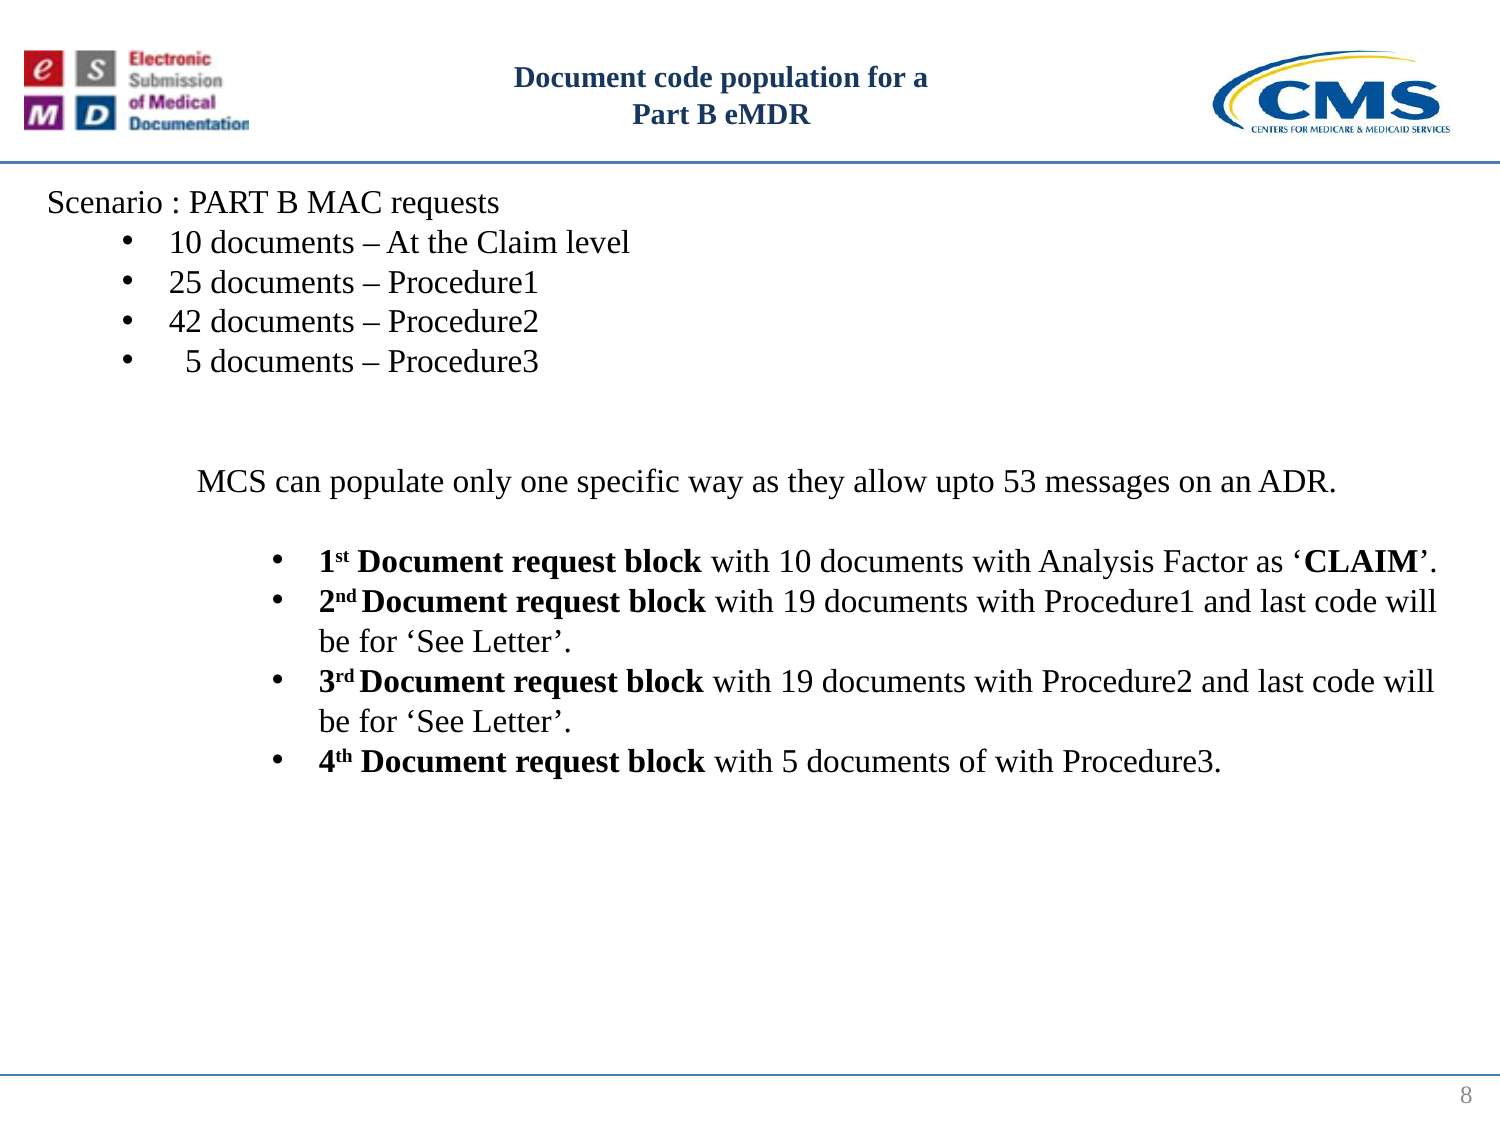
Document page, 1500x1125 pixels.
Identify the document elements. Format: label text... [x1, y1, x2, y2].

slide_number 8 [1400, 1084, 1488, 1113]
text_box Document code population for a Part B eMDR [249, 49, 1191, 138]
picture [24, 49, 249, 156]
text_box Scenario : PART B MAC requests 10 documents – At the Claim level 25 documents – Procedure1 42 documents – Procedure2 5 documents – Procedure3 MCS can populate only one specific way as they allow upto 53 messages on an ADR. 1st Document request block with 10 documents with Analysis Factor as ‘CLAIM’. 2nd Document request block with 19 documents with Procedure1 and last code will be for ‘See Letter’. 3rd Document request block with 19 documents with Procedure2 and last code will be for ‘See Letter’. 4th Document request block with 5 documents of with Procedure3. [32, 172, 1468, 787]
picture [1196, 37, 1476, 153]
